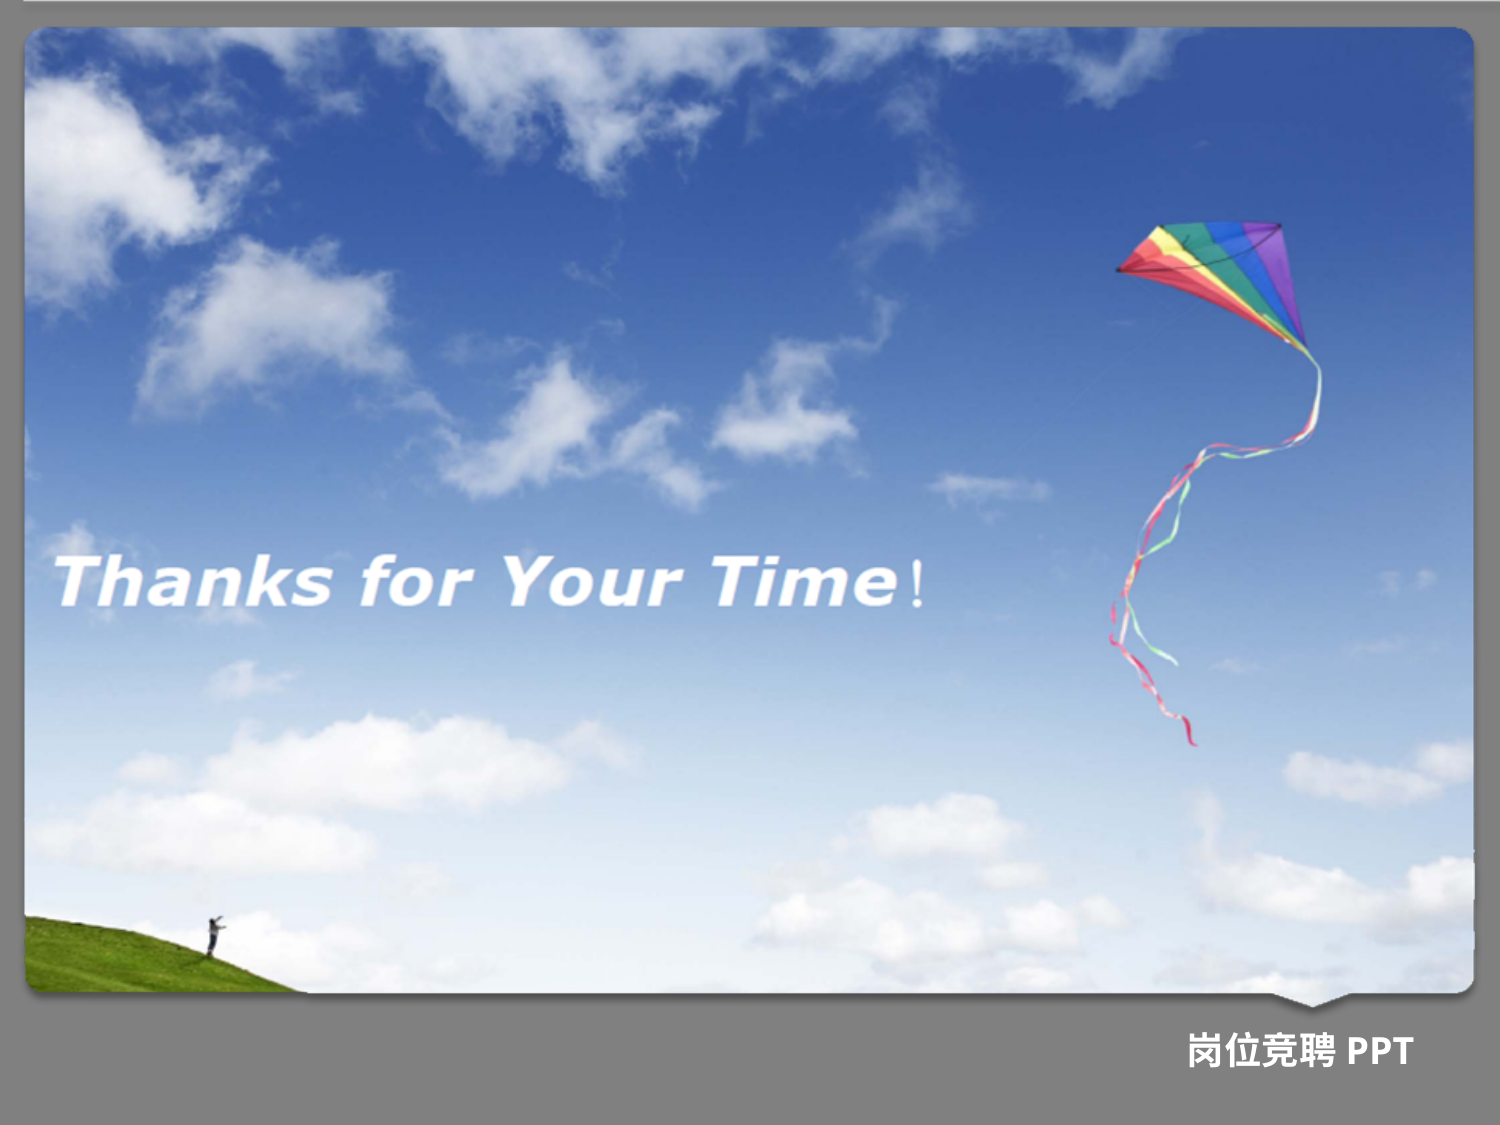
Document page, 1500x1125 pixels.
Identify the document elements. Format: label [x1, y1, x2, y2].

picture [23, 0, 1500, 1008]
